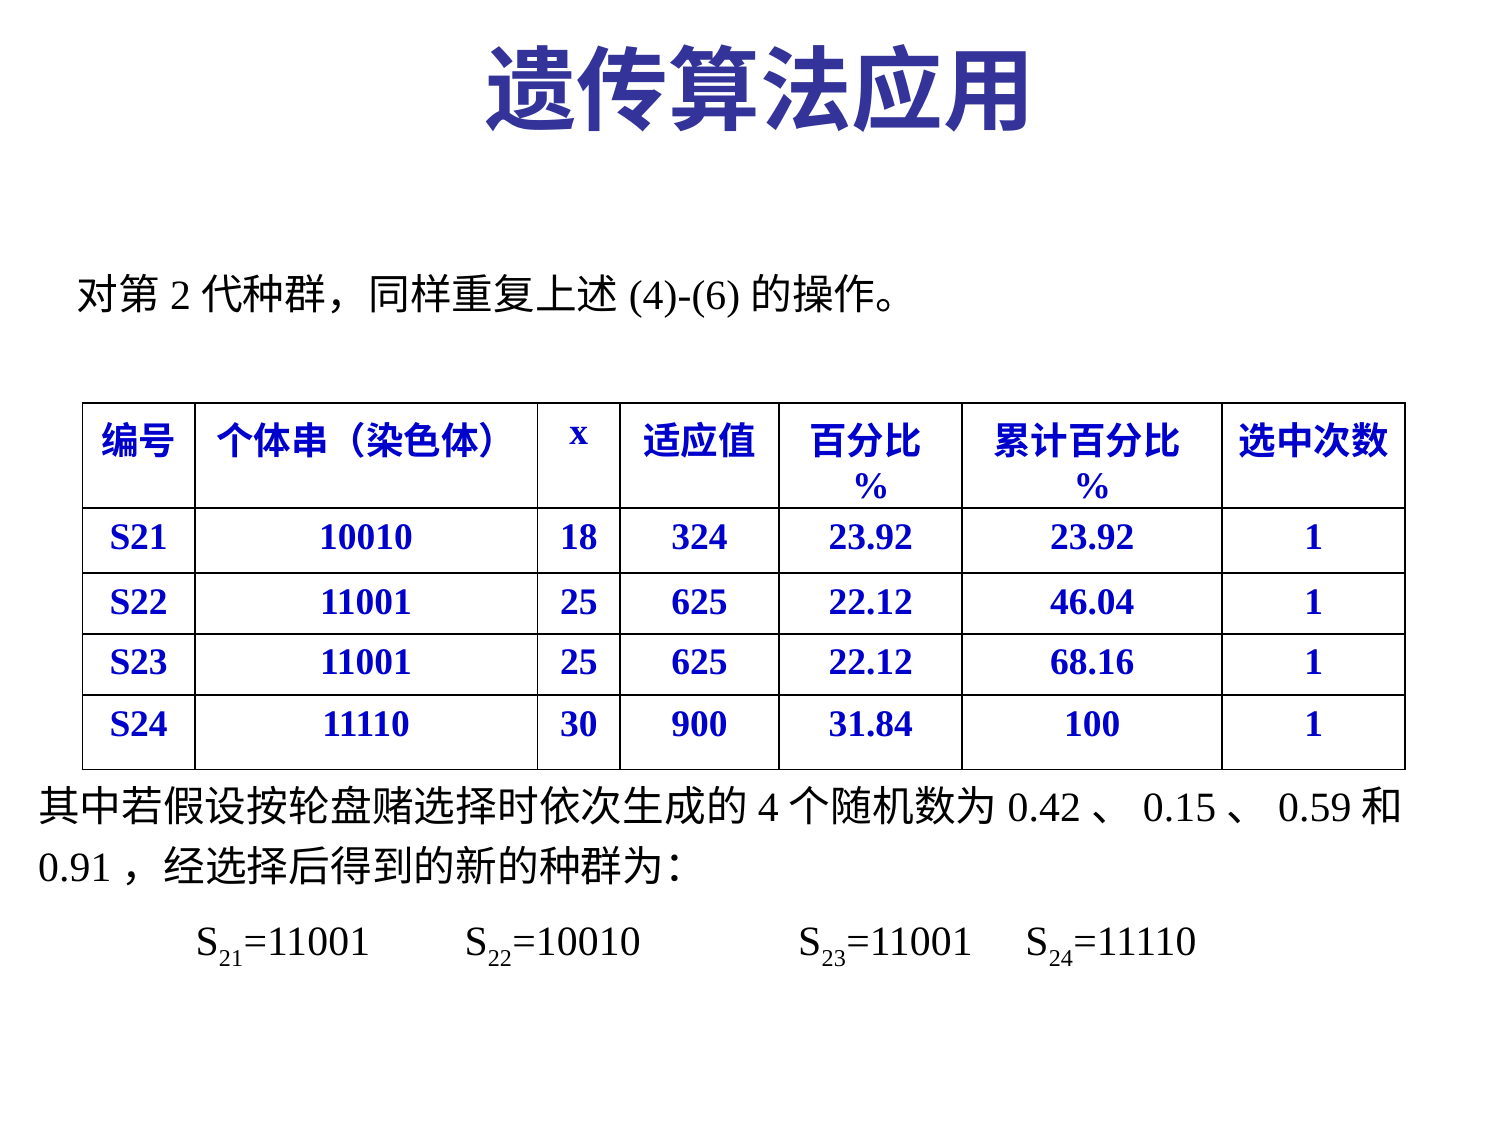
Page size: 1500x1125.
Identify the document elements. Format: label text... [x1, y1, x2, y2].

table_cell 25 [538, 574, 619, 633]
table_header 选中次数 [1223, 404, 1404, 507]
table_cell 30 [538, 696, 619, 769]
table_cell 625 [621, 574, 778, 633]
table_cell 1 [1223, 696, 1404, 769]
table_cell 1 [1223, 509, 1404, 572]
table_cell S22 [83, 574, 194, 633]
table_cell S23 [83, 635, 194, 694]
table_cell 11001 [196, 635, 537, 694]
table_header x [538, 404, 619, 507]
table_header 累计百分比% [963, 404, 1221, 507]
table_header 适应值 [621, 404, 778, 507]
table_cell 25 [538, 635, 619, 694]
table_cell 18 [538, 509, 619, 572]
table_cell 324 [621, 509, 778, 572]
table_cell 22.12 [780, 574, 961, 633]
table_cell 11110 [196, 696, 537, 769]
table_header 百分比% [780, 404, 961, 507]
text_box 遗传算法应用 [302, 24, 1218, 150]
table_cell 23.92 [780, 509, 961, 572]
table_header 个体串（染色体） [196, 404, 537, 507]
table_cell 68.16 [963, 635, 1221, 694]
table_cell S21 [83, 509, 194, 572]
table_cell 1 [1223, 635, 1404, 694]
table_cell 10010 [196, 509, 537, 572]
table_cell 100 [963, 696, 1221, 769]
table_cell 23.92 [963, 509, 1221, 572]
table_cell 1 [1223, 574, 1404, 633]
table_cell 46.04 [963, 574, 1221, 633]
table_header 编号 [83, 404, 194, 507]
text_box 对第2代种群，同样重复上述(4)-(6)的操作。 其中若假设按轮盘赌选择时依次生成的4个随机数为0.42、0.15、0.59和0.91，经选择后得到的新的种群为： S21=11001 S22=10010 S23=11001 S24=11110 [23, 255, 1471, 979]
table_cell 11001 [196, 574, 537, 633]
table_cell 625 [621, 635, 778, 694]
table_cell 31.84 [780, 696, 961, 769]
table_cell 22.12 [780, 635, 961, 694]
table_cell 900 [621, 696, 778, 769]
table_cell S24 [83, 696, 194, 769]
